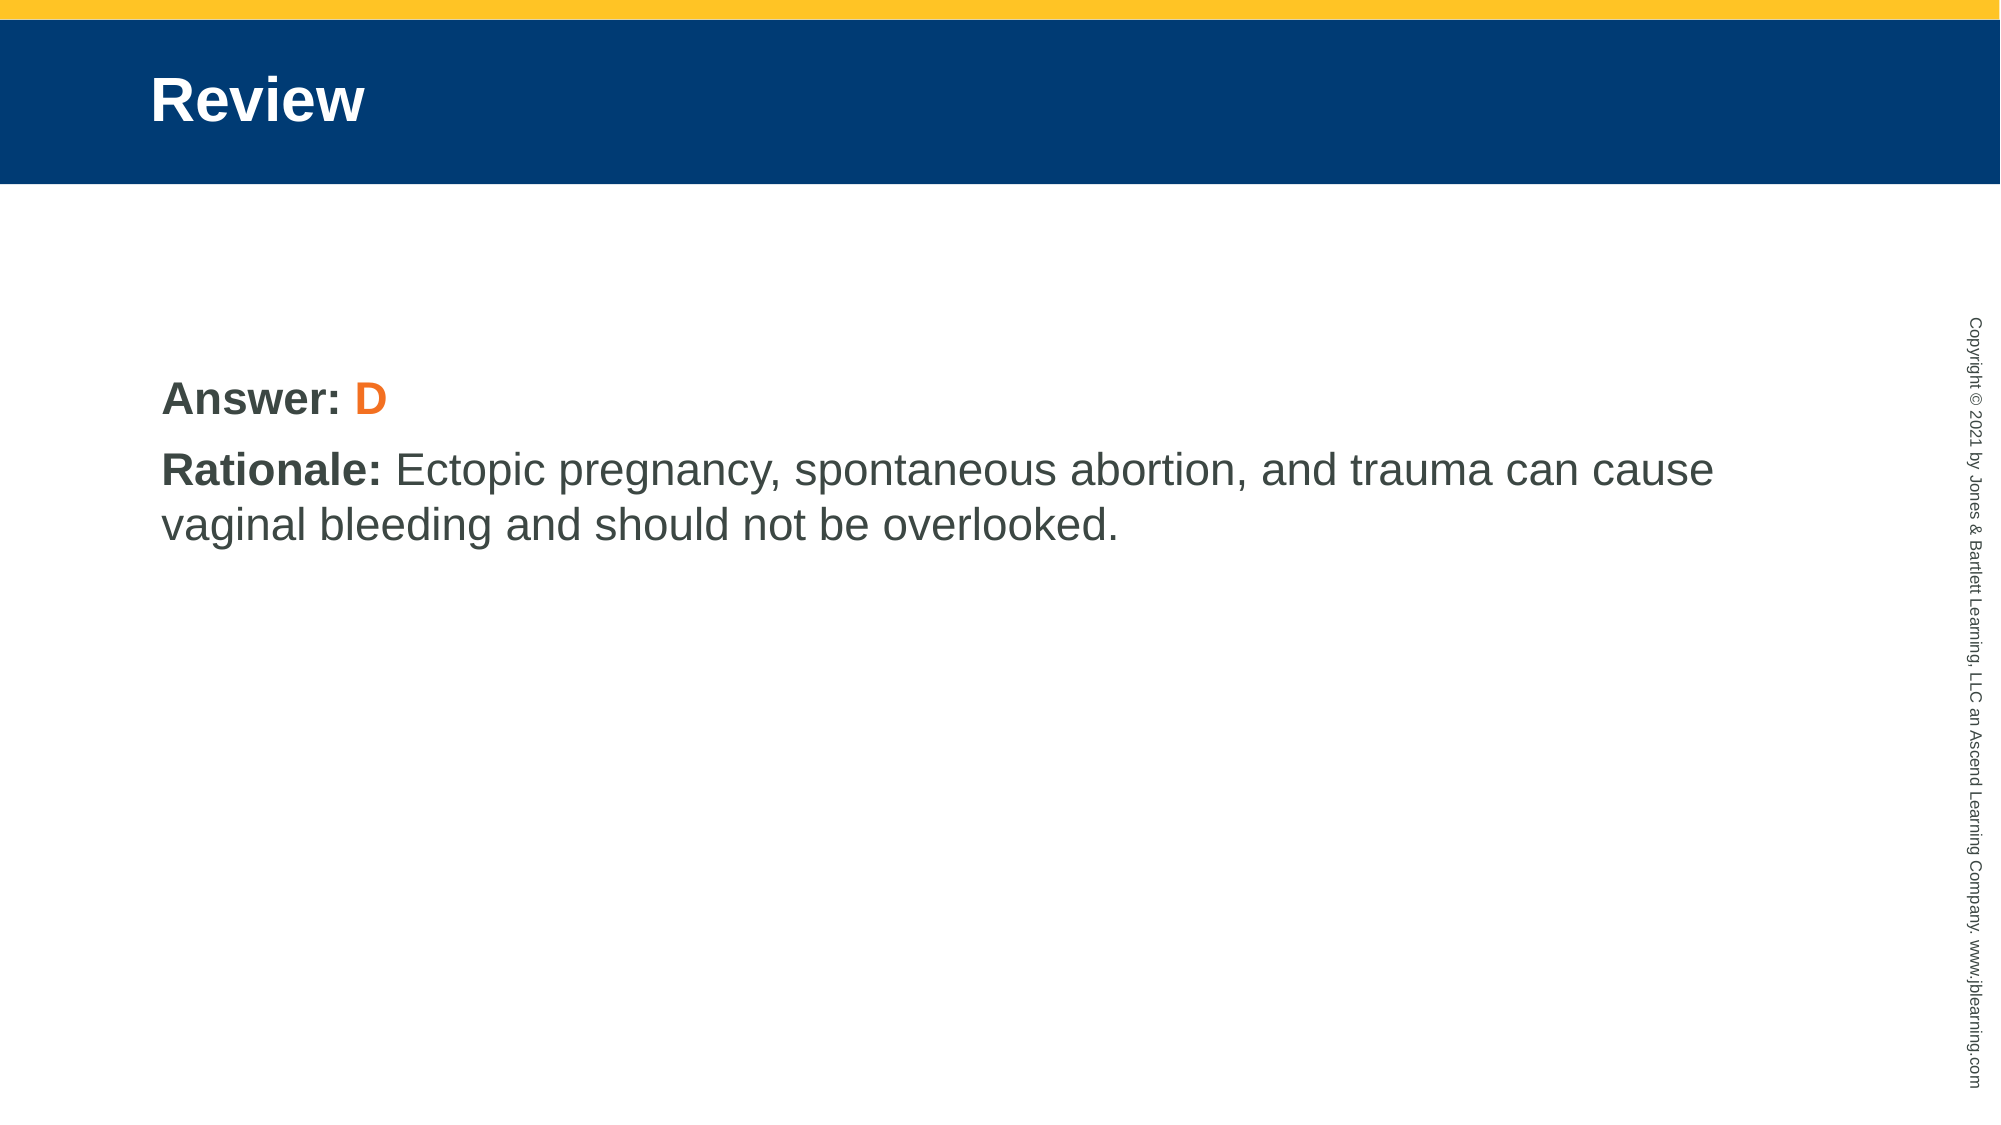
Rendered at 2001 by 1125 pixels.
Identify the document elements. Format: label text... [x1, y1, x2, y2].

list Answer: D Rationale: Ectopic pregnancy, spontaneous abortion, and trauma can cause vaginal bleeding and should not be overlooked. [146, 361, 1859, 1016]
title Review [0, 19, 2000, 185]
